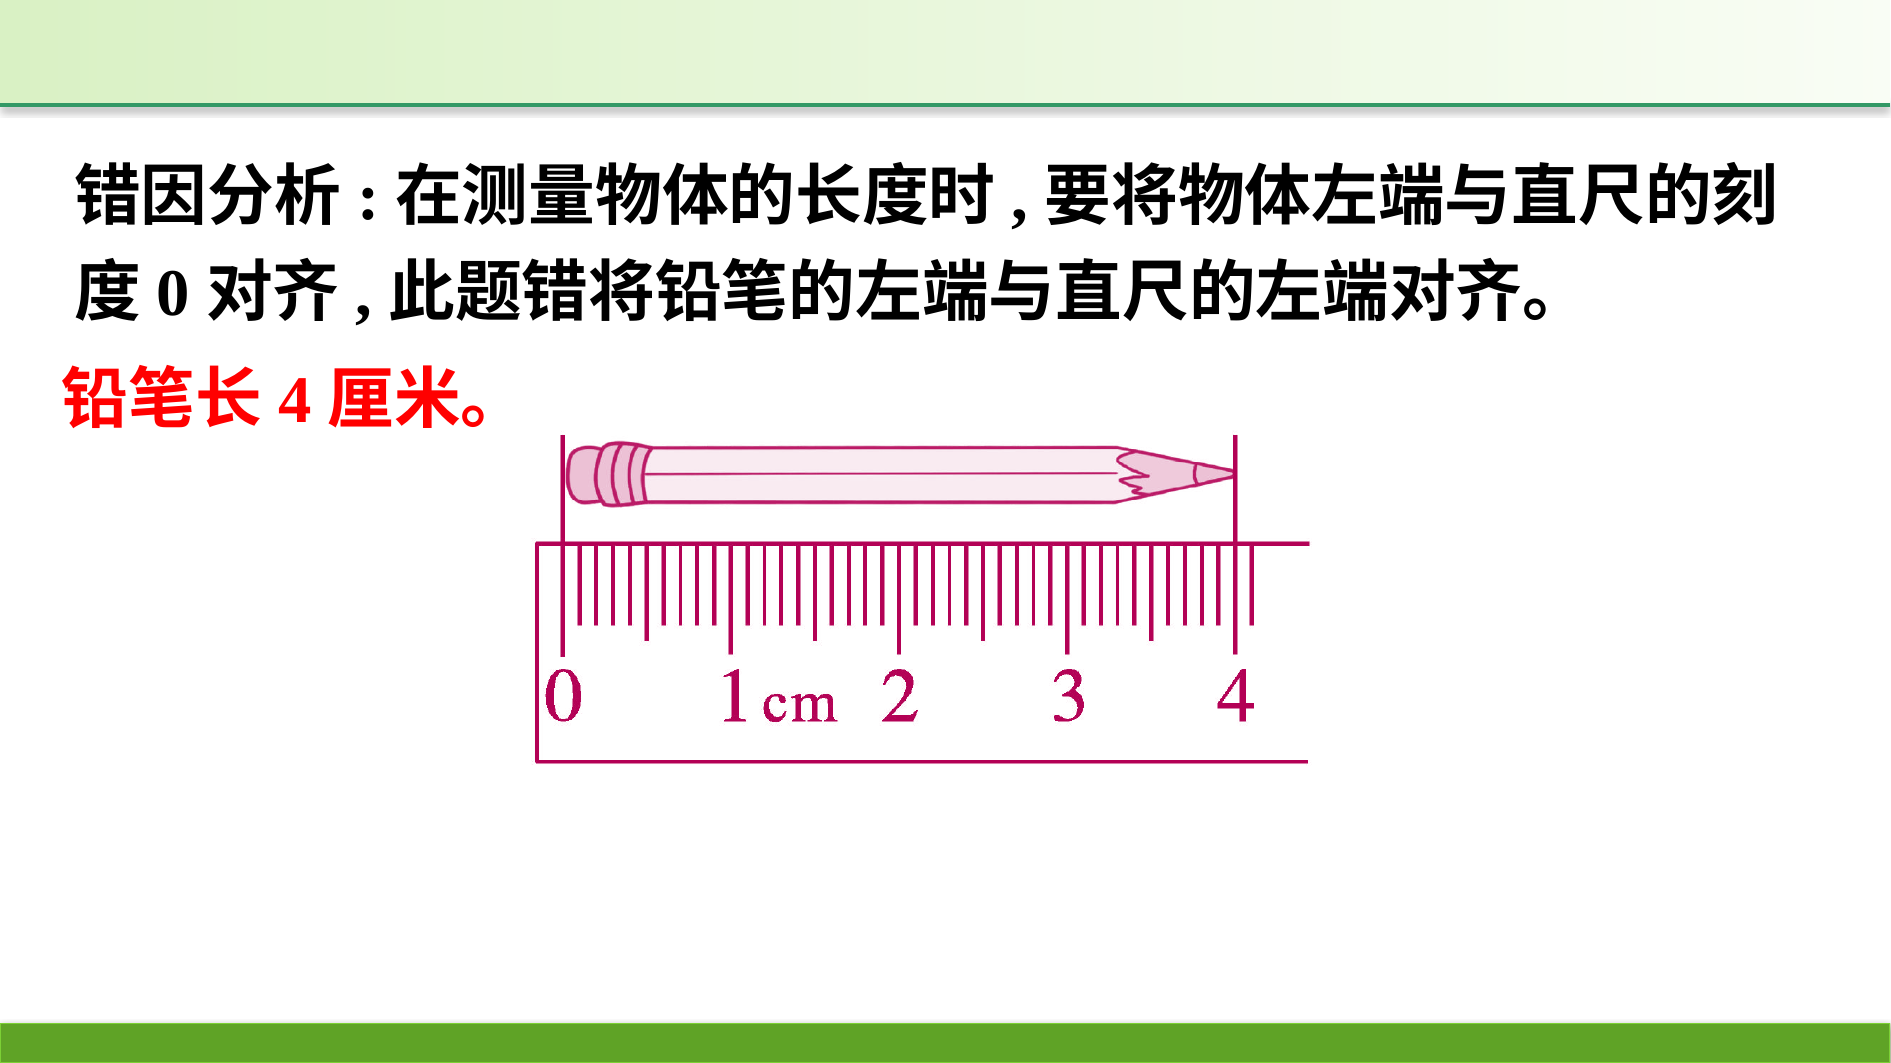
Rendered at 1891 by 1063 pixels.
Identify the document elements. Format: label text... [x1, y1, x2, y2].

text_box 铅笔长4厘米。 [47, 332, 558, 444]
picture [531, 417, 1315, 768]
text_box 错因分析:在测量物体的长度时,要将物体左端与直尺的刻度0对齐,此题错将铅笔的左端与直尺的左端对齐。 [59, 129, 1833, 337]
